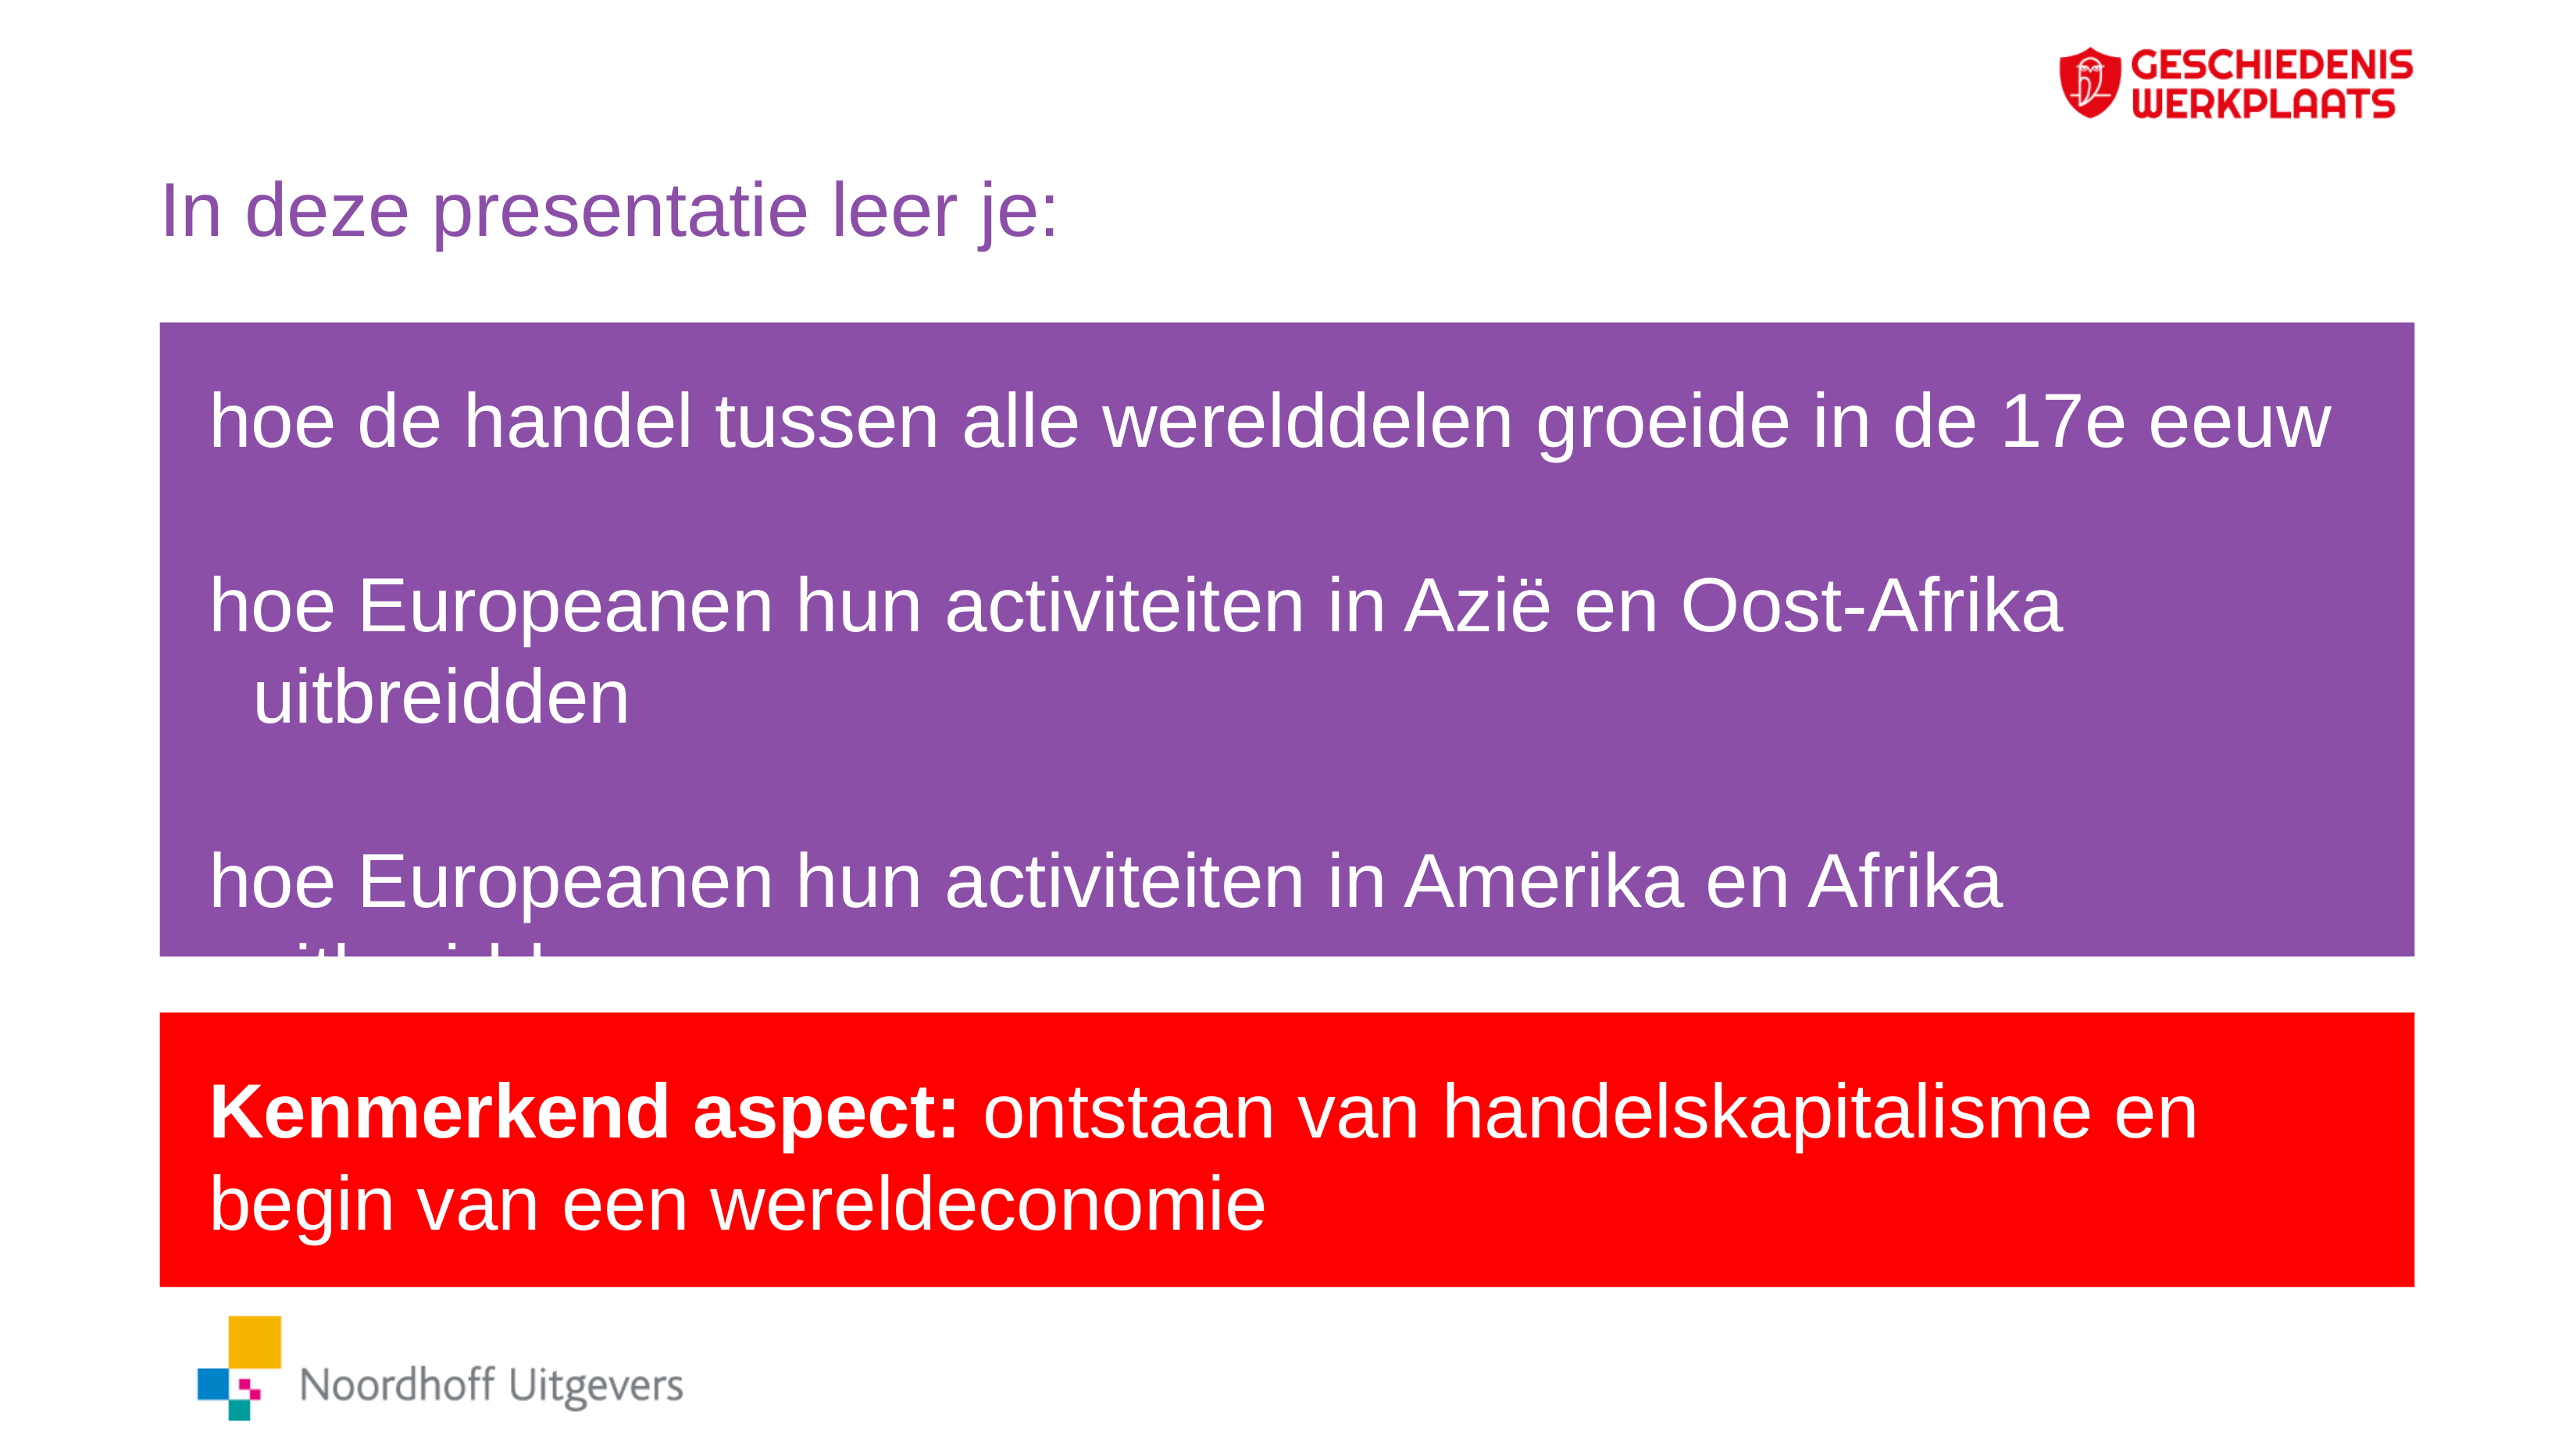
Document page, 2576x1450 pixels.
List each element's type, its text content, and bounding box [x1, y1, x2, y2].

list hoe de handel tussen alle werelddelen groeide in de 17e eeuw hoe Europeanen hun activiteiten in Azië en Oost-Afrika uitbreidden hoe Europeanen hun activiteiten in Amerika en Afrika uitbreidden [159, 322, 2415, 957]
picture [159, 1288, 802, 1449]
list Kenmerkend aspect: ontstaan van handelskapitalisme en begin van een wereldeconomie [159, 1012, 2415, 1288]
title In deze presentatie leer je: [159, 159, 2416, 266]
picture [1610, 0, 2576, 161]
